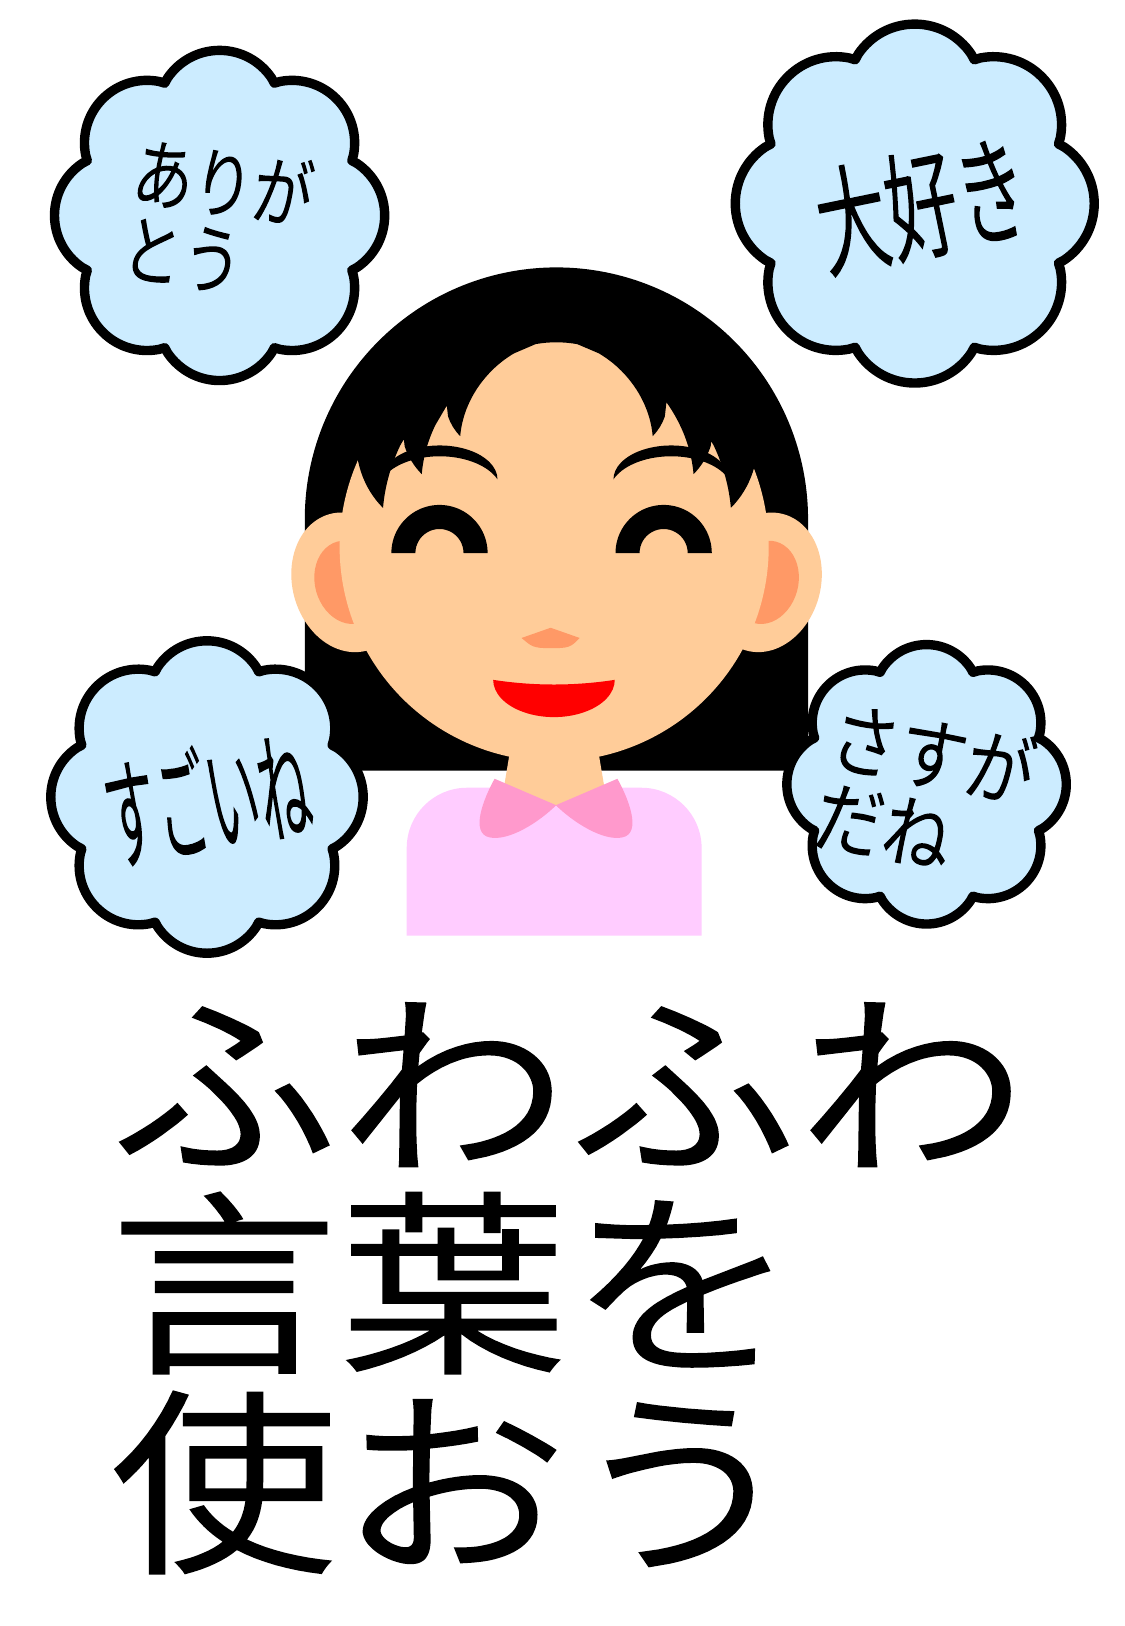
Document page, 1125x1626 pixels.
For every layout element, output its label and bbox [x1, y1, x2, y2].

text_box [825, 642, 1069, 927]
text_box [292, 267, 822, 936]
text_box [48, 638, 287, 956]
text_box [52, 48, 387, 383]
text_box [733, 21, 1097, 386]
